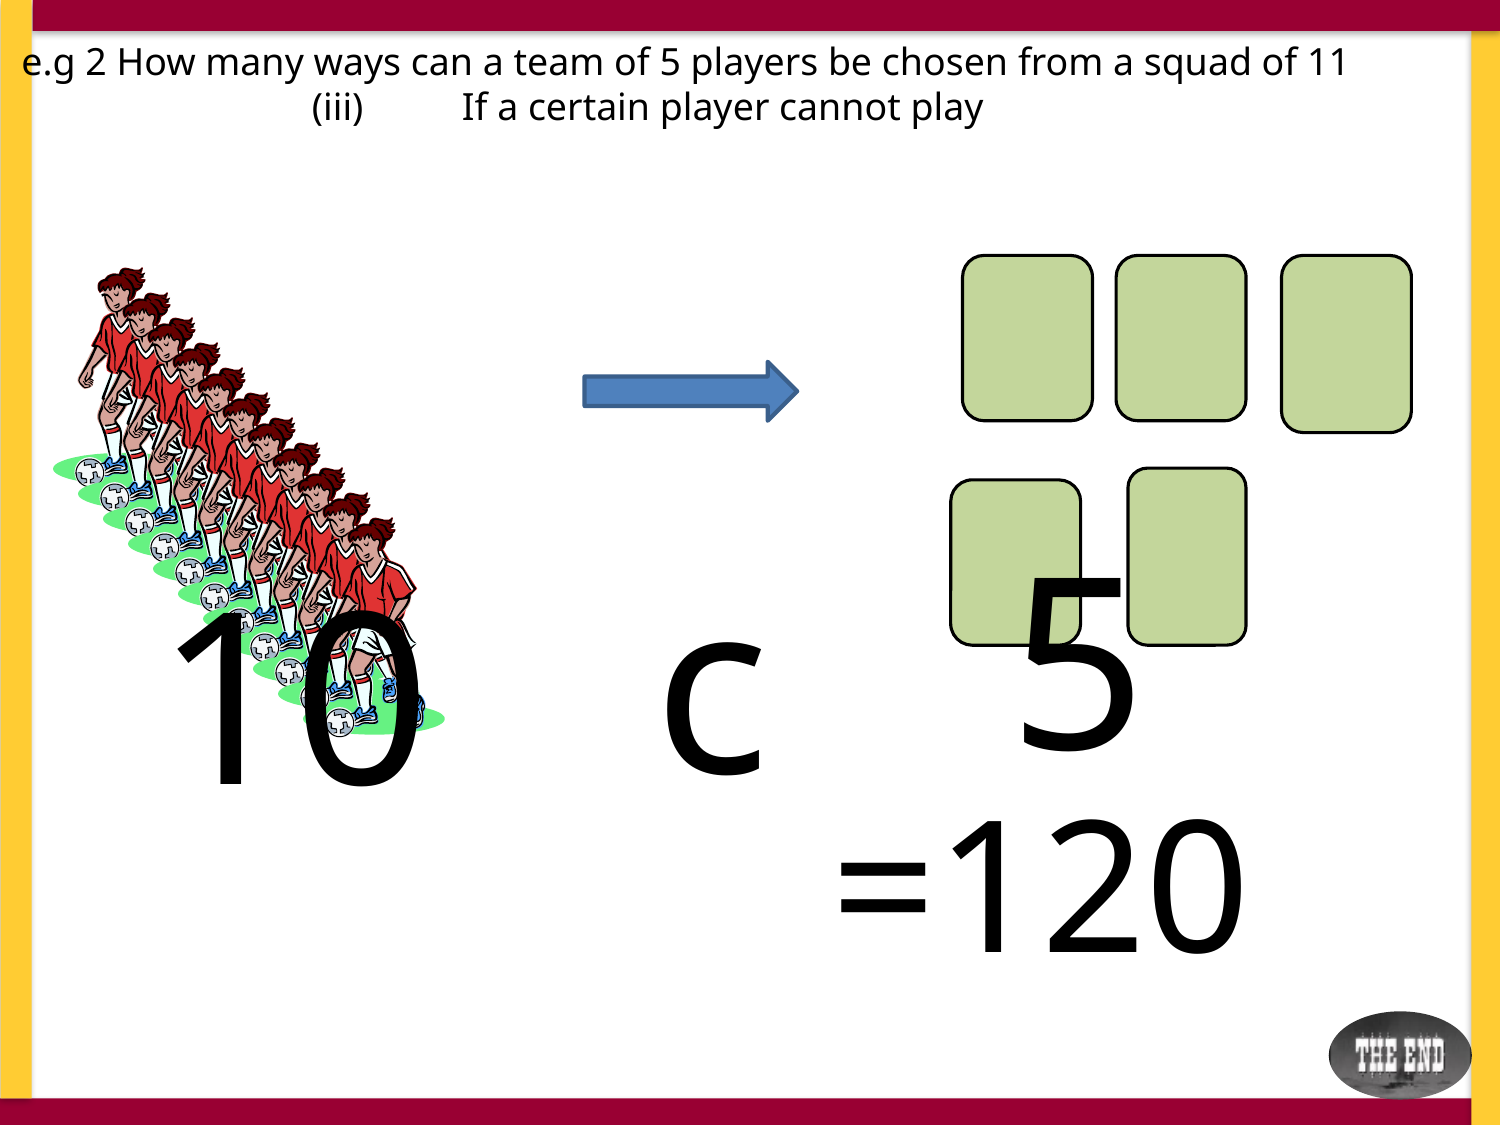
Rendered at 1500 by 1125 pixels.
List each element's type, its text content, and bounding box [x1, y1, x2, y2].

text_box [1113, 253, 1249, 423]
text_box [960, 253, 1095, 423]
text_box 10 [142, 572, 446, 841]
text_box [948, 477, 1083, 648]
text_box c [639, 526, 785, 829]
text_box 5 [994, 502, 1162, 805]
picture [52, 267, 445, 738]
text_box =120 [816, 762, 1266, 997]
picture [1328, 1011, 1472, 1100]
text_box e.g 2 How many ways can a team of 5 players be chosen from a squad of 11 (iii) If a certain player cannot play [0, 30, 1367, 136]
text_box [582, 359, 800, 423]
text_box [1125, 465, 1249, 648]
text_box [1279, 253, 1414, 435]
